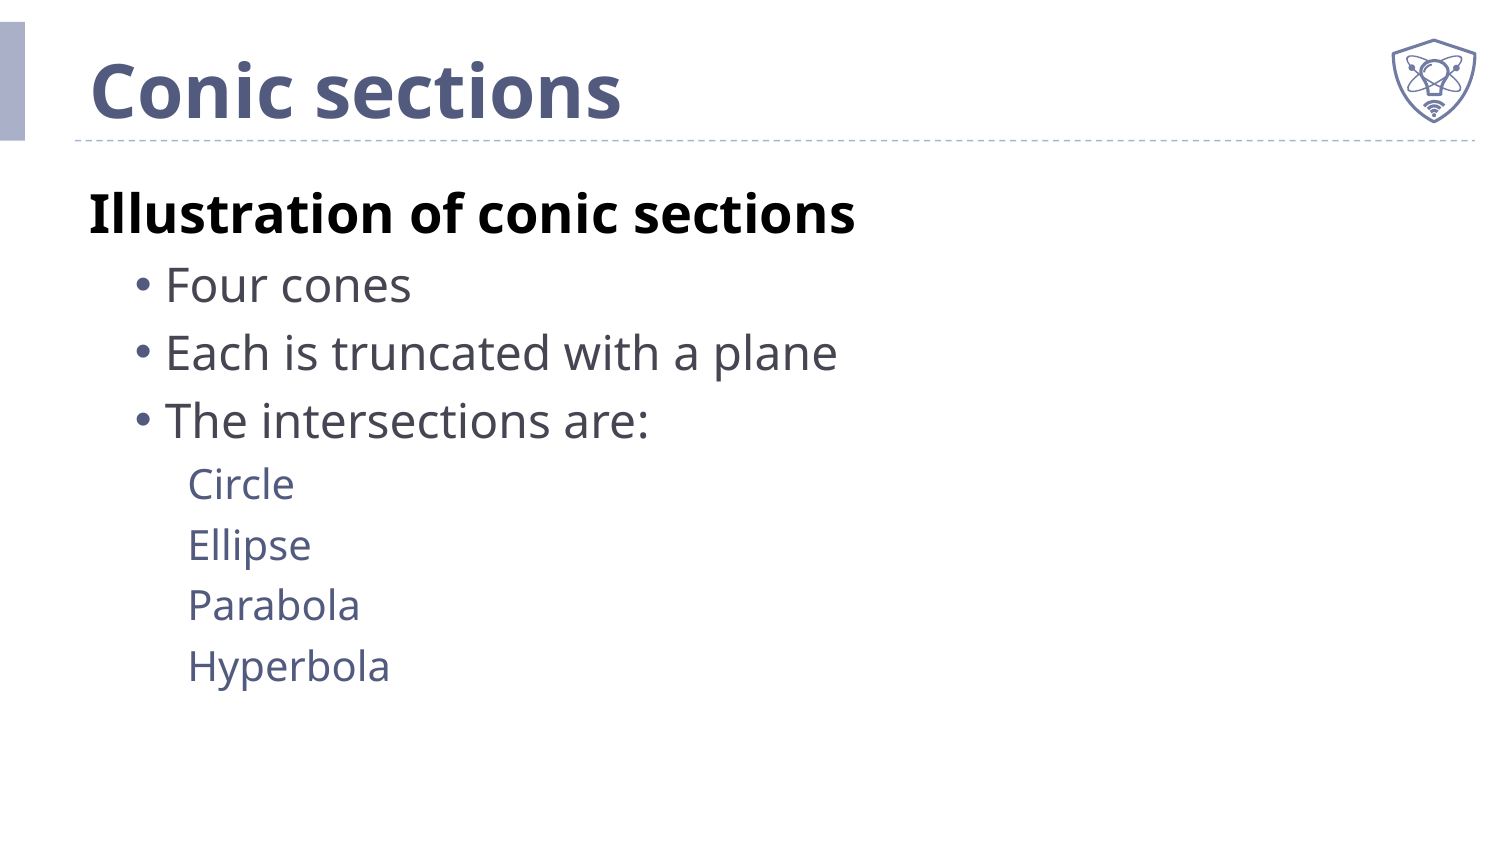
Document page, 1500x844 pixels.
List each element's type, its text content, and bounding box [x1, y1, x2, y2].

title Conic sections [75, 18, 1475, 141]
list Illustration of conic sections Four cones Each is truncated with a plane The intersections are: Circle Ellipse Parabola Hyperbola [75, 171, 1475, 835]
